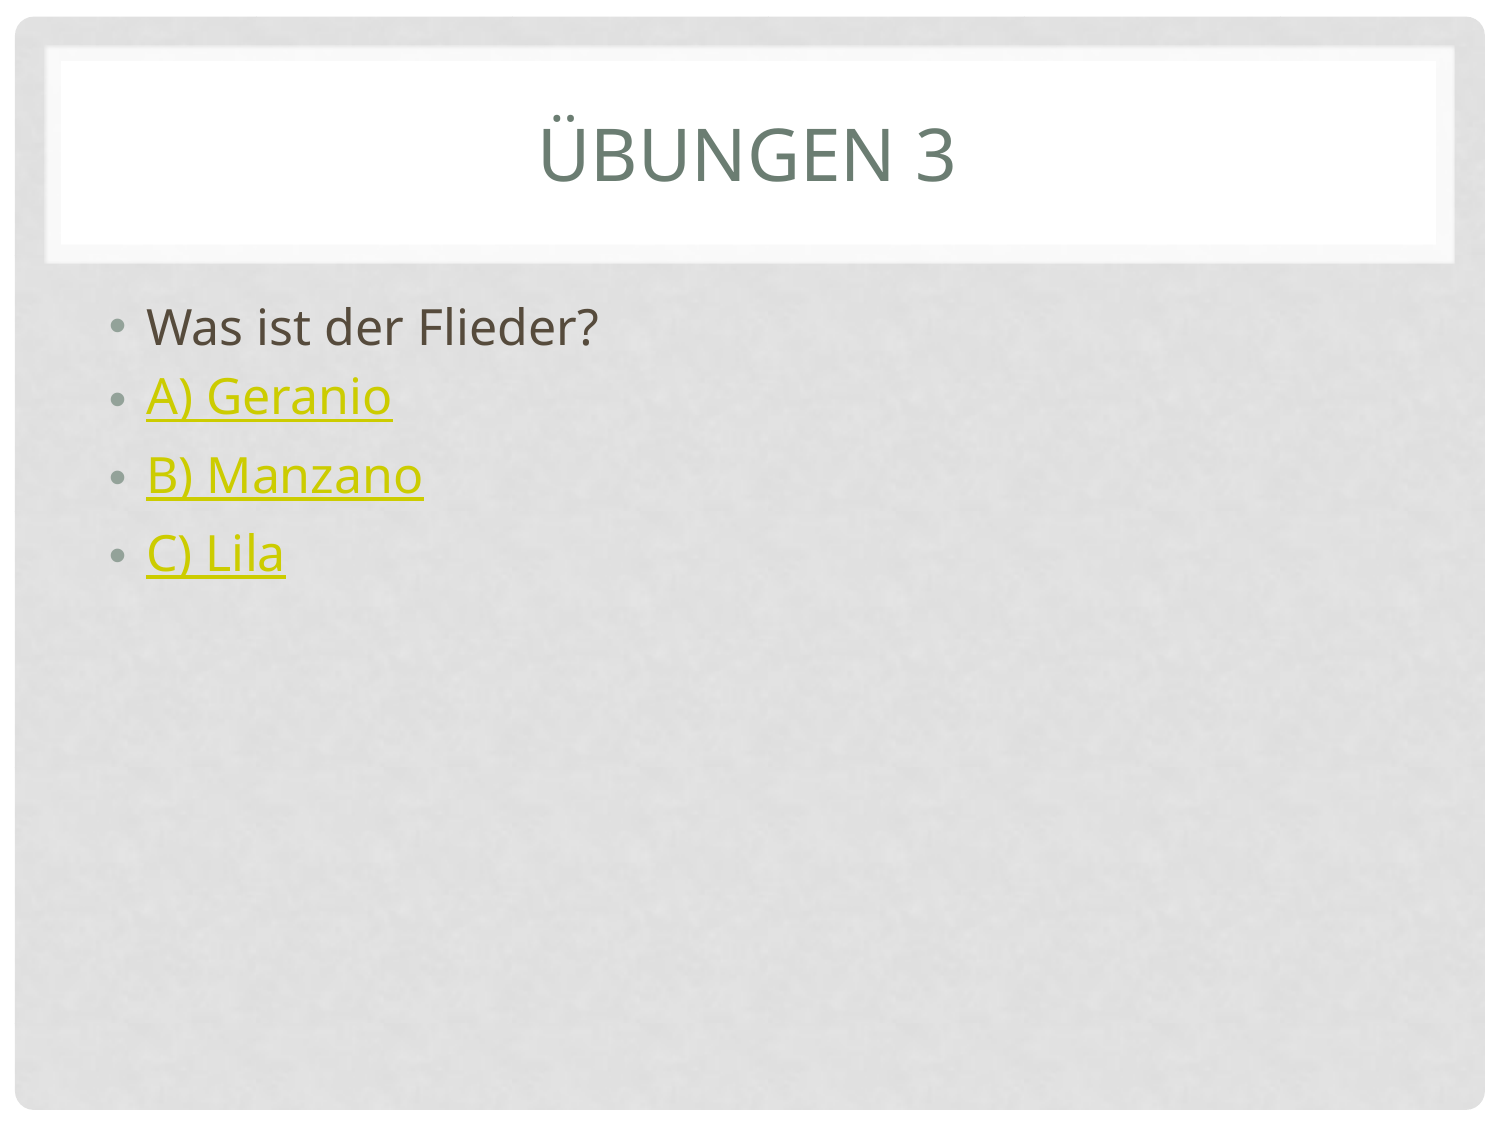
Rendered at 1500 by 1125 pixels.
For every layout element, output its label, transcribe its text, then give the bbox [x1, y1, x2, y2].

title Übungen 3 [69, 66, 1425, 238]
list Was ist der Flieder? A) Geranio B) Manzano C) Lila [75, 287, 1425, 1005]
